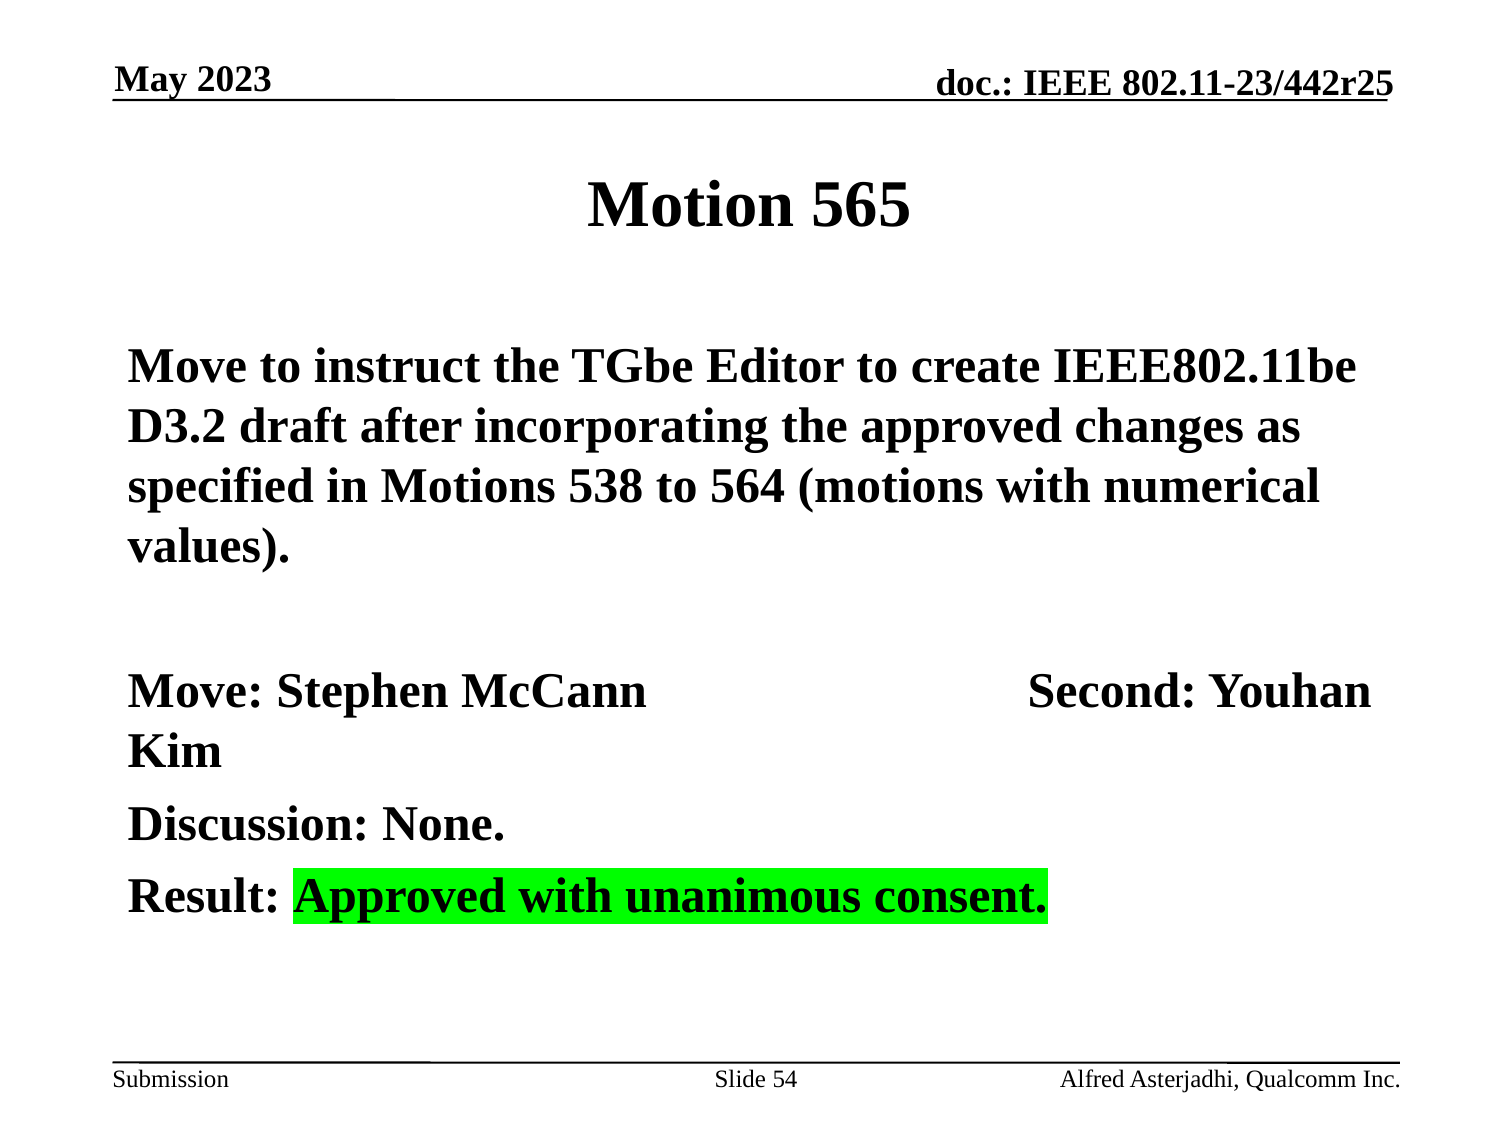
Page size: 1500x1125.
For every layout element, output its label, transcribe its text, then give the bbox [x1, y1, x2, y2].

slide_number Slide 54 [712, 1061, 800, 1123]
list Move to instruct the TGbe Editor to create IEEE802.11be D3.2 draft after incorporating the approved changes as specified in Motions 538 to 564 (motions with numerical values). Move: Stephen McCann Second: Youhan Kim Discussion: None. Result: Approved with unanimous consent. [112, 324, 1388, 1000]
footer Alfred Asterjadhi, Qualcomm Inc. [878, 1061, 1402, 1093]
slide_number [114, 54, 423, 100]
title Motion 565 [112, 112, 1388, 288]
